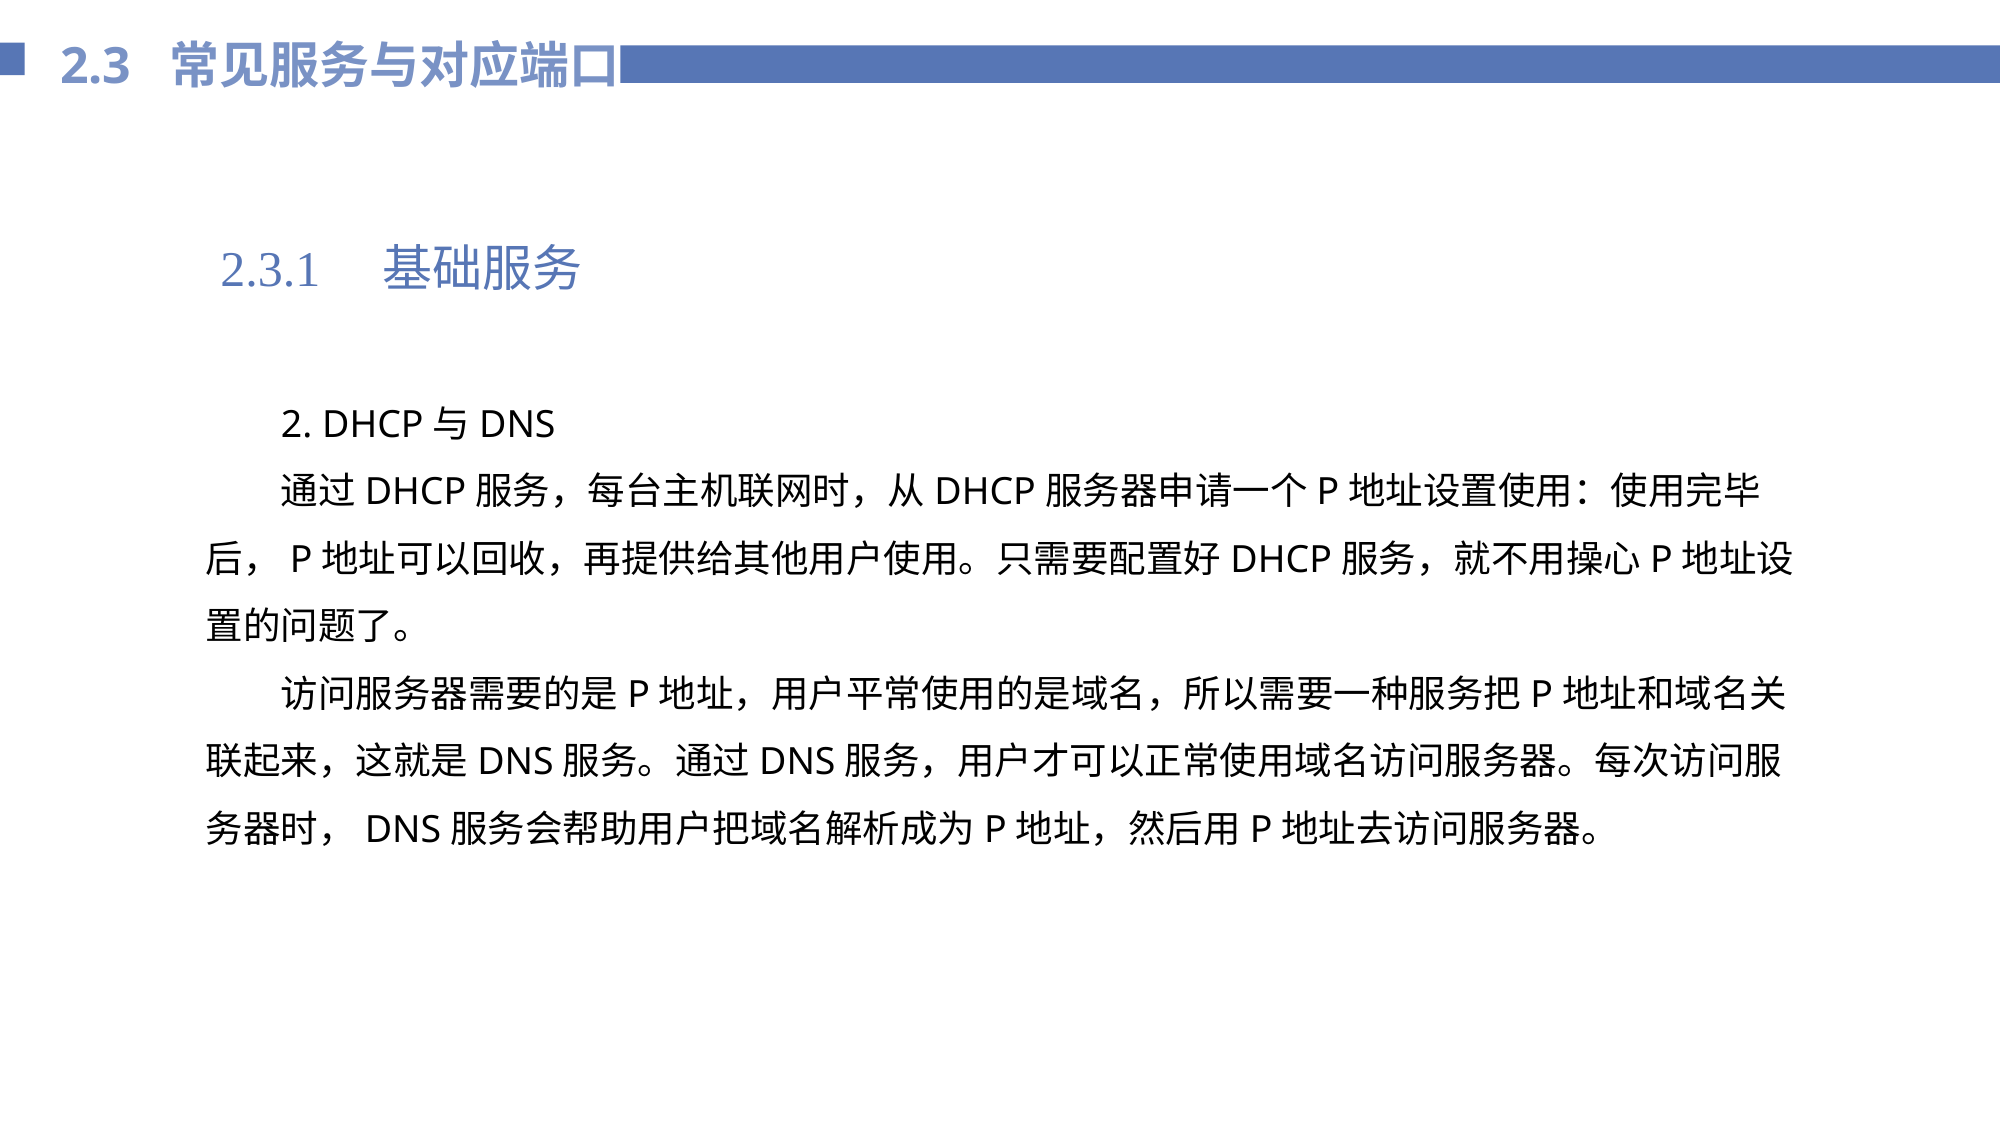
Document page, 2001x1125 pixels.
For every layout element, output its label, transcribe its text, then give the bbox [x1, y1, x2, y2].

text_box 2. DHCP与DNS 通过DHCP服务，每台主机联网时，从DHCP服务器申请一个P地址设置使用：使用完毕后，P地址可以回收，再提供给其他用户使用。只需要配置好DHCP服务，就不用操心P地址设置的问题了。 访问服务器需要的是P地址，用户平常使用的是域名，所以需要一种服务把P地址和域名关联起来，这就是DNS服务。通过DNS服务，用户才可以正常使用域名访问服务器。每次访问服务器时，DNS服务会帮助用户把域名解析成为P地址，然后用P地址去访问服务器。 [205, 377, 1797, 850]
text_box 2.3.1 基础服务 [205, 229, 980, 304]
text_box [620, 44, 2000, 84]
text_box [0, 41, 26, 76]
text_box 2.3 常见服务与对应端口 [60, 33, 620, 94]
